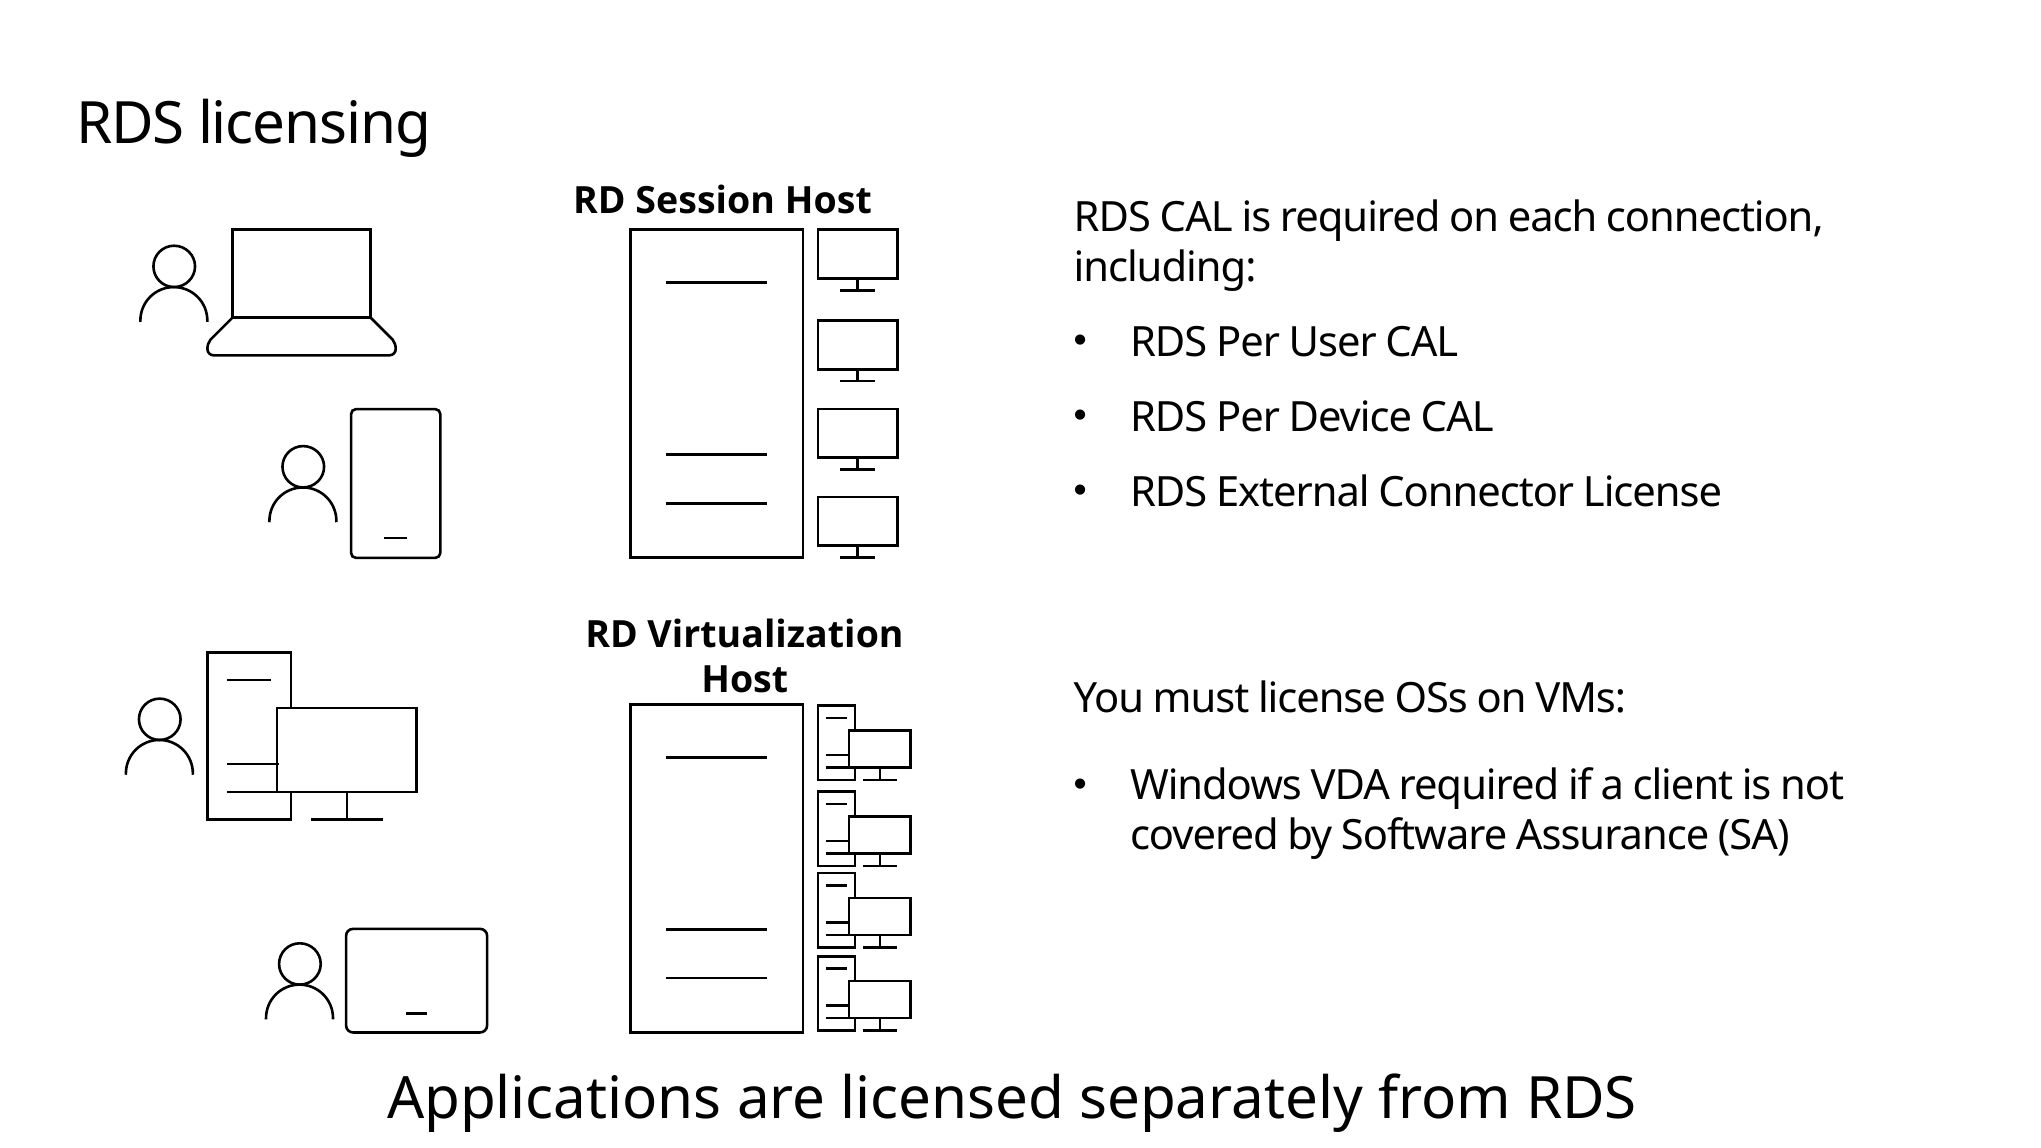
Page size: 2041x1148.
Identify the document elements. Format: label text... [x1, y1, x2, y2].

text_box You must license OSs on VMs: Windows VDA required if a client is not covered by Software Assurance (SA) [1073, 670, 1882, 1077]
title RDS licensing [76, 93, 1968, 161]
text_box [125, 168, 939, 1033]
text_box Applications are licensed separately from RDS [372, 1053, 1776, 1141]
list RDS CAL is required on each connection, including: RDS Per User CAL RDS Per Device CAL RDS External Connector License [1073, 189, 1882, 596]
